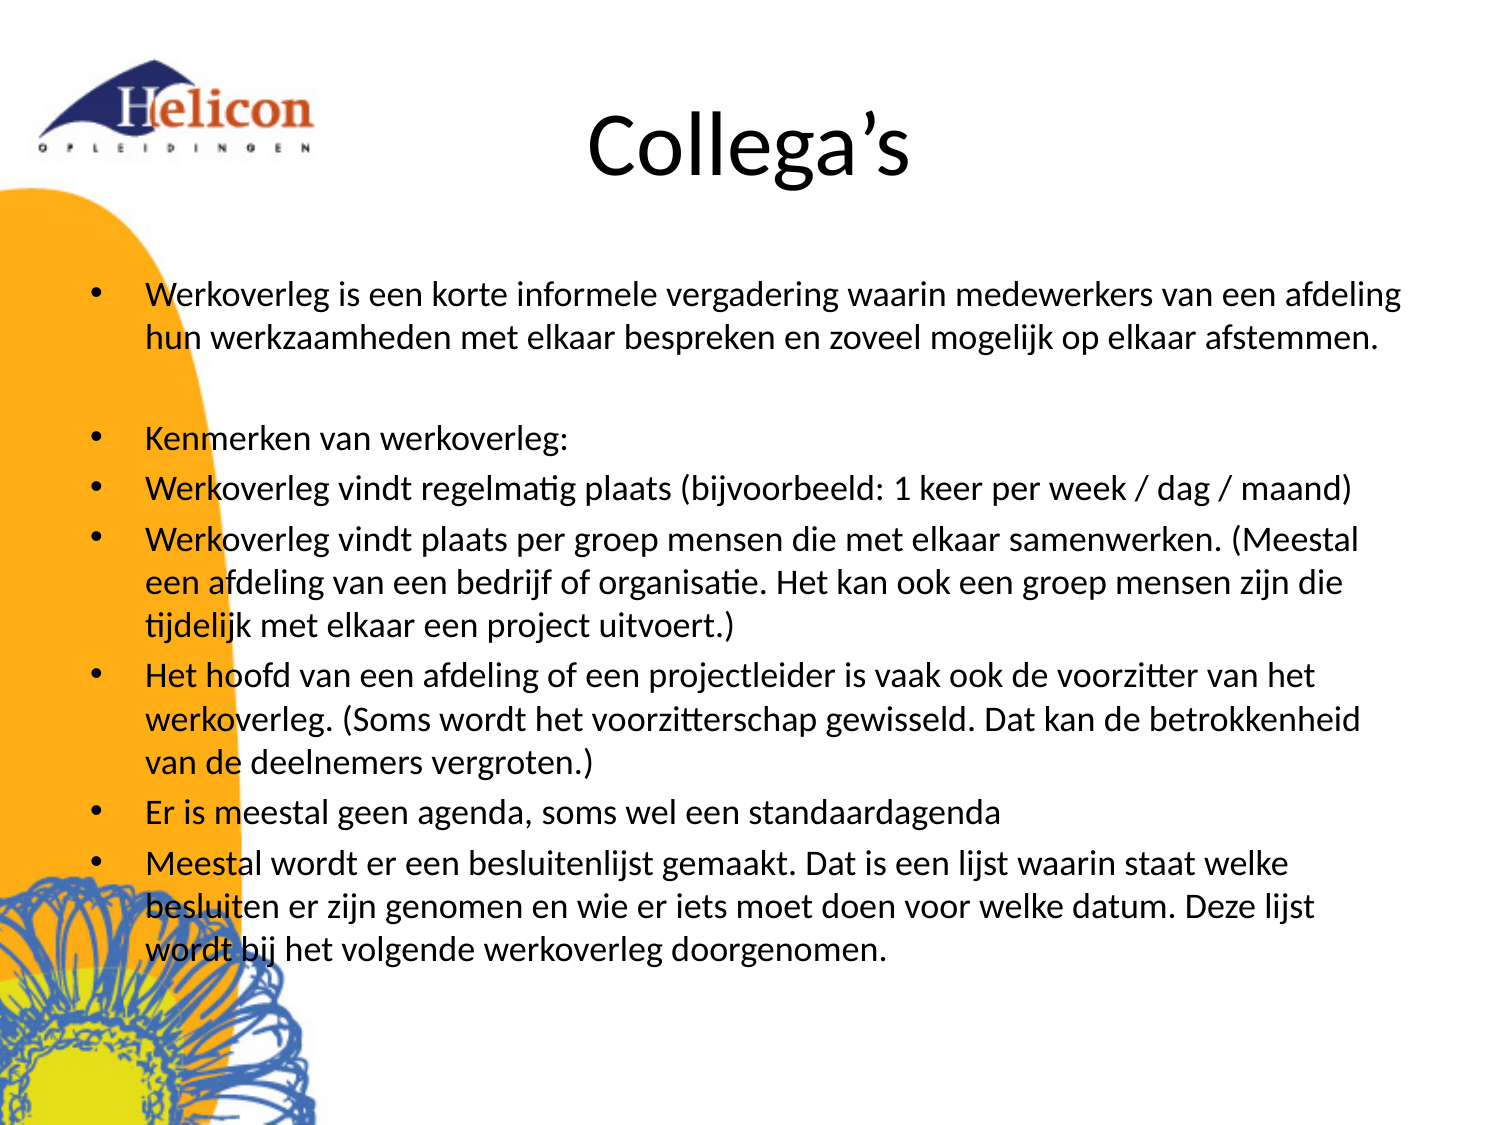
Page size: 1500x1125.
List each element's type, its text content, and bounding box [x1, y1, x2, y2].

title Collega’s [75, 45, 1425, 233]
list Werkoverleg is een korte informele vergadering waarin medewerkers van een afdeling hun werkzaamheden met elkaar bespreken en zoveel mogelijk op elkaar afstemmen. Kenmerken van werkoverleg: Werkoverleg vindt regelmatig plaats (bijvoorbeeld: 1 keer per week / dag / maand) Werkoverleg vindt plaats per groep mensen die met elkaar samenwerken. (Meestal een afdeling van een bedrijf of organisatie. Het kan ook een groep mensen zijn die tijdelijk met elkaar een project uitvoert.) Het hoofd van een afdeling of een projectleider is vaak ook de voorzitter van het werkoverleg. (Soms wordt het voorzitterschap gewisseld. Dat kan de betrokkenheid van de deelnemers vergroten.) Er is meestal geen agenda, soms wel een standaardagenda Meestal wordt er een besluitenlijst gemaakt. Dat is een lijst waarin staat welke besluiten er zijn genomen en wie er iets moet doen voor welke datum. Deze lijst wordt bij het volgende werkoverleg doorgenomen. [75, 262, 1425, 1005]
picture [0, 0, 1500, 1125]
